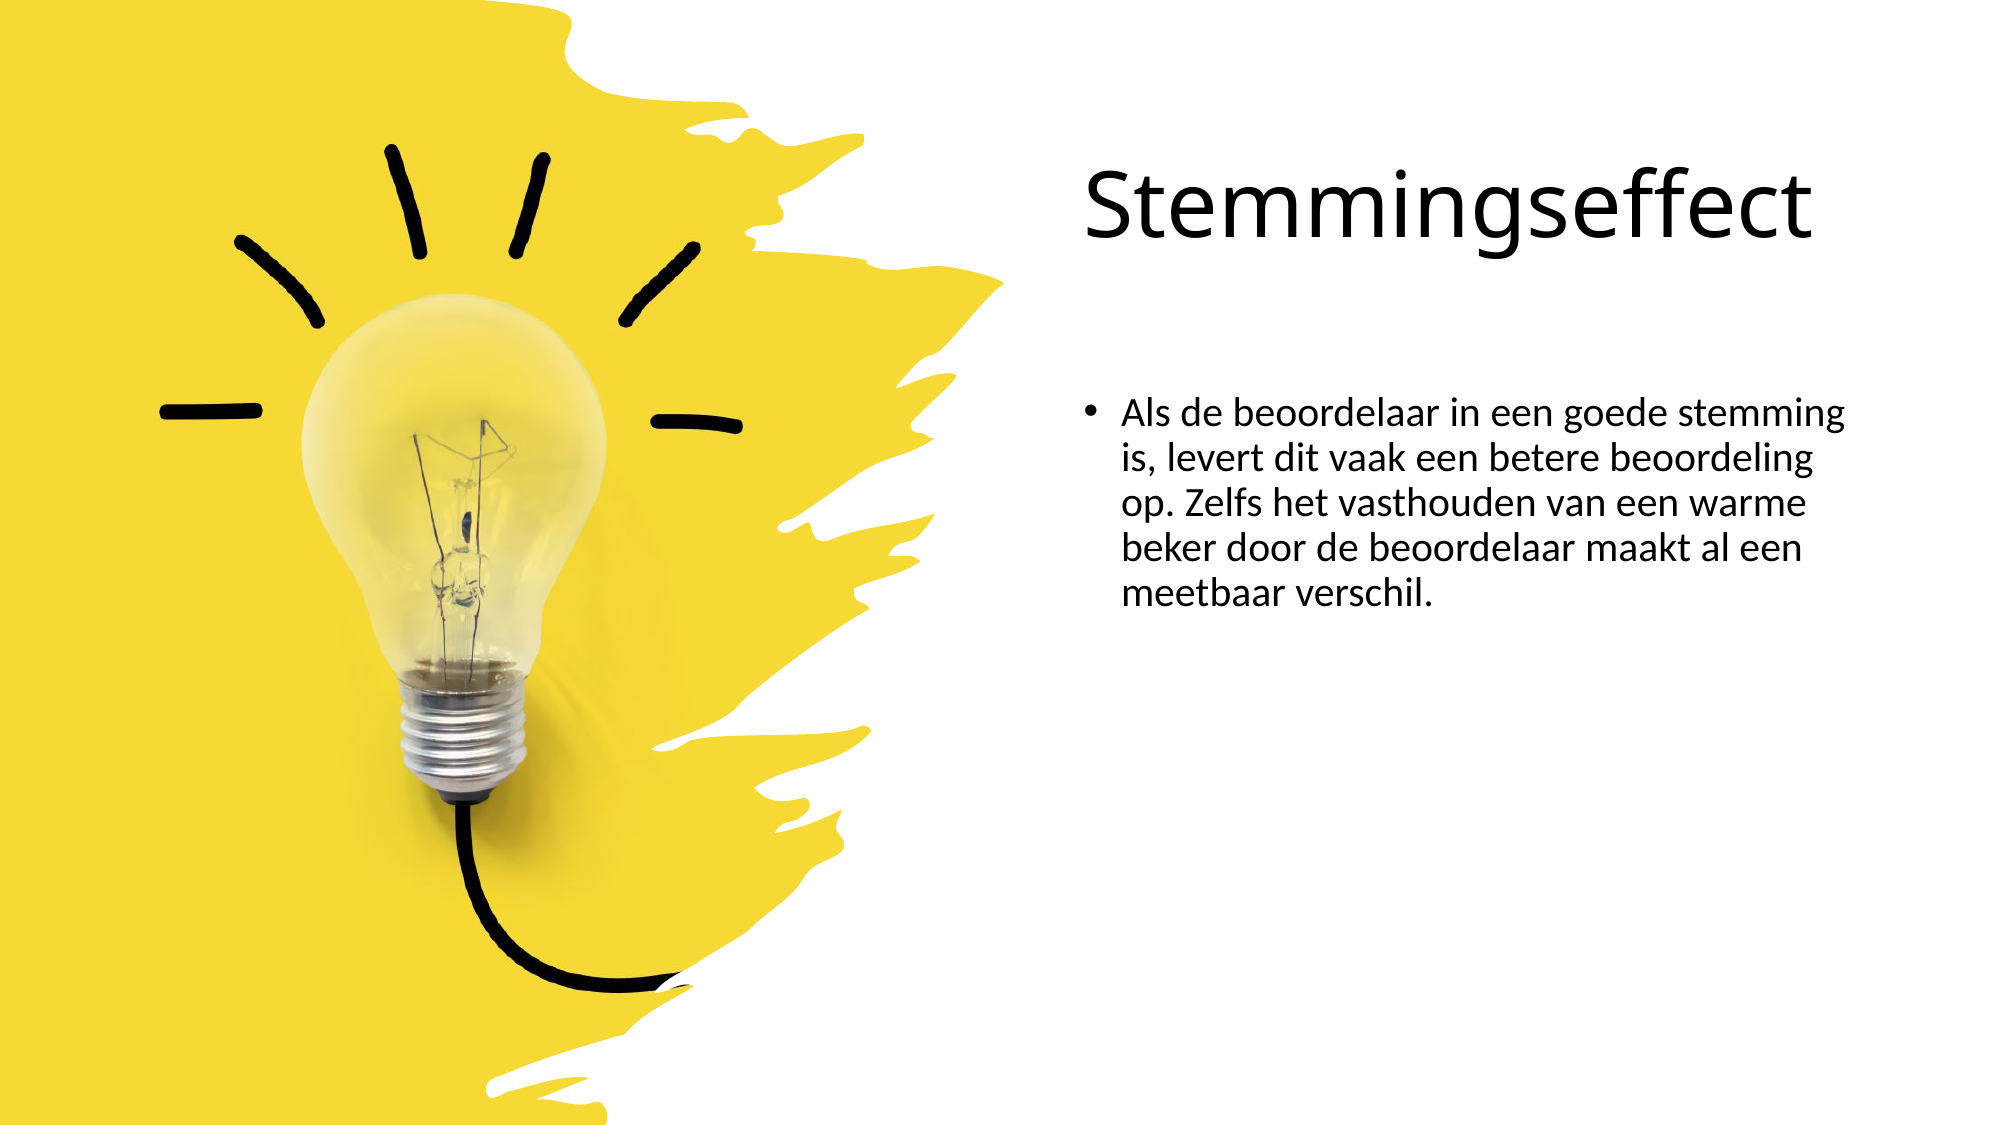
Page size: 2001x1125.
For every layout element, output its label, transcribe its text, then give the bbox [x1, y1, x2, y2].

picture [0, 0, 1004, 1125]
title Stemmingseffect [1068, 59, 1863, 357]
list Als de beoordelaar in een goede stemming is, levert dit vaak een betere beoordeling op. Zelfs het vasthouden van een warme beker door de beoordelaar maakt al een meetbaar verschil. [1068, 382, 1863, 1014]
text_box [1004, 0, 2000, 1125]
